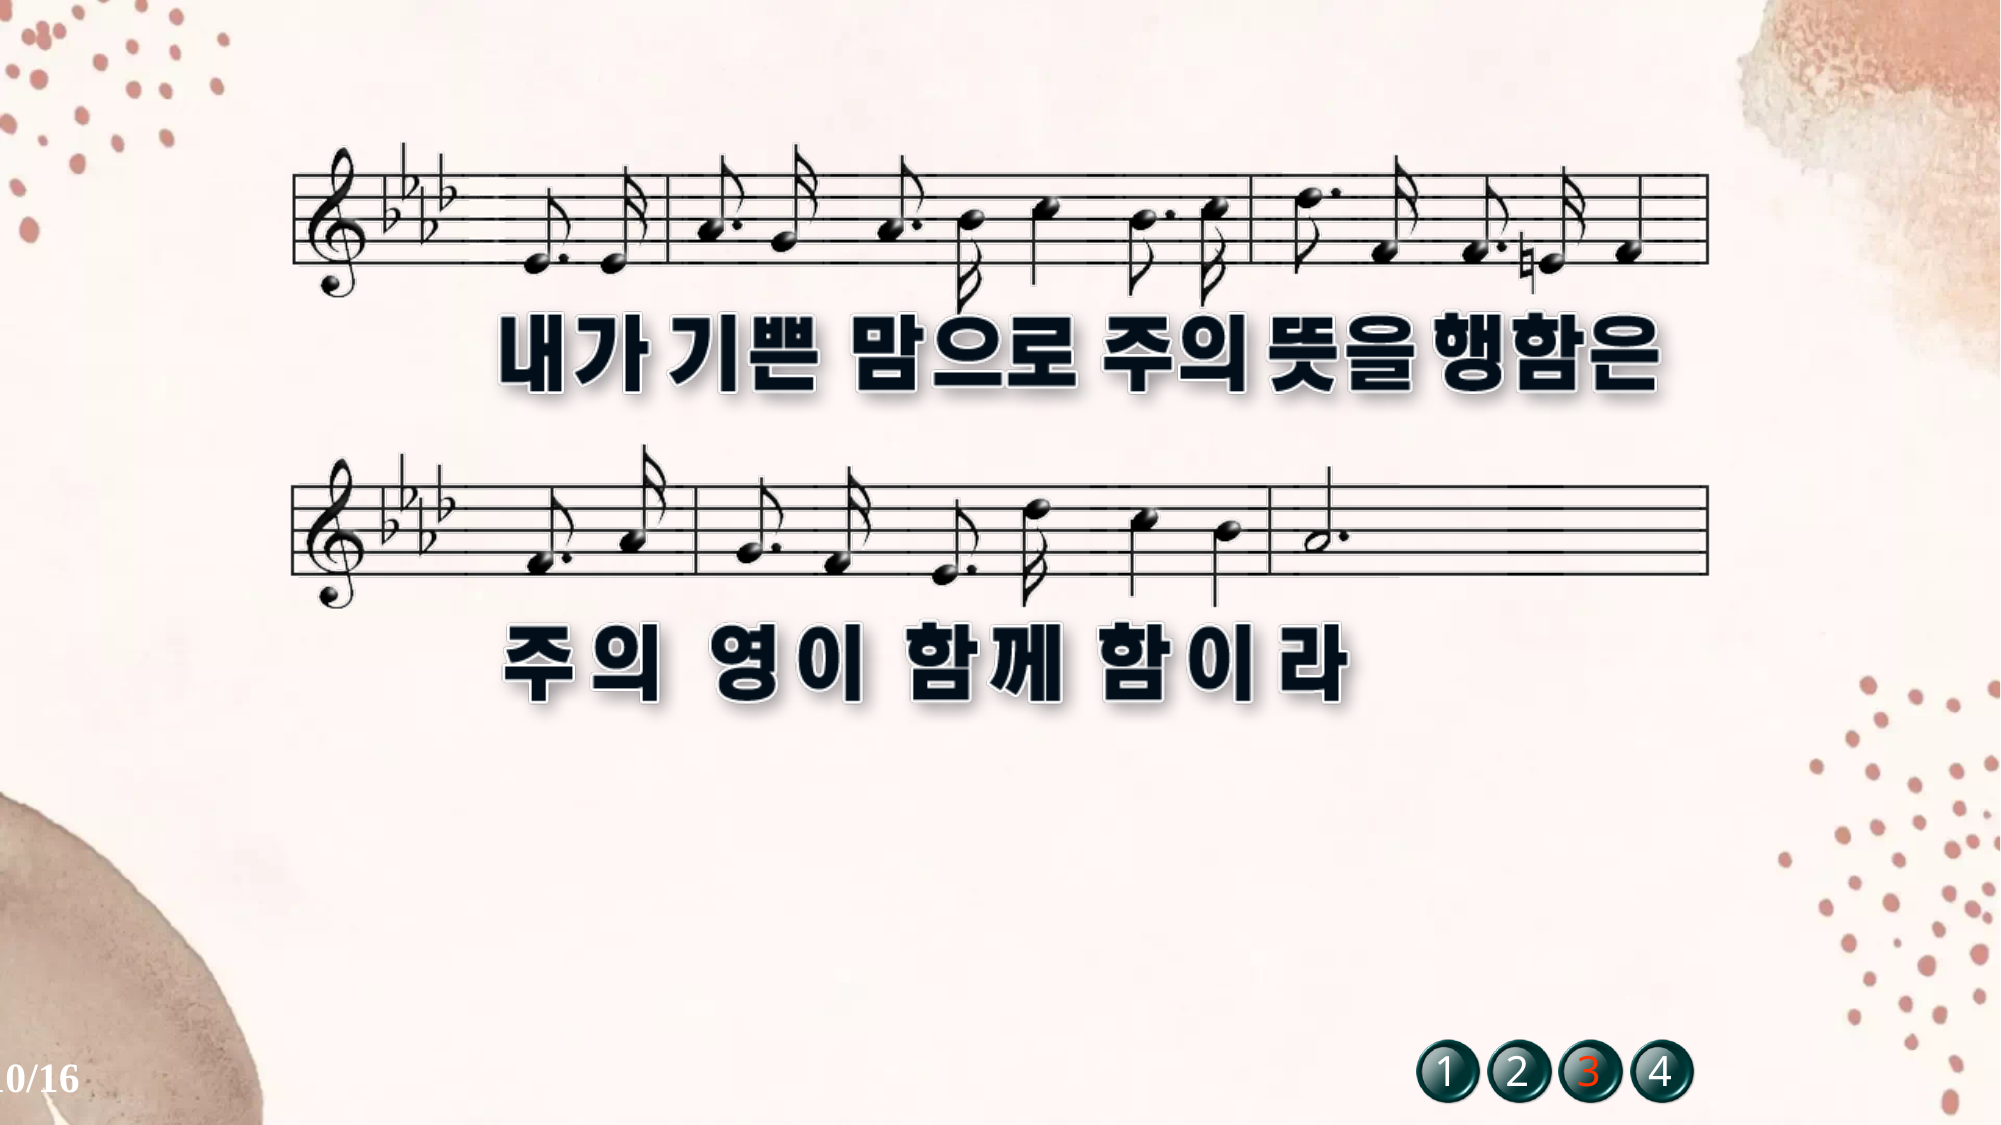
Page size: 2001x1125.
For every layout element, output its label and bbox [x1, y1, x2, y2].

text_box [1484, 1035, 1555, 1106]
text_box [1555, 1035, 1626, 1106]
text_box [1627, 1035, 1697, 1106]
picture [0, 0, 2001, 1125]
text_box [1413, 1035, 1484, 1106]
